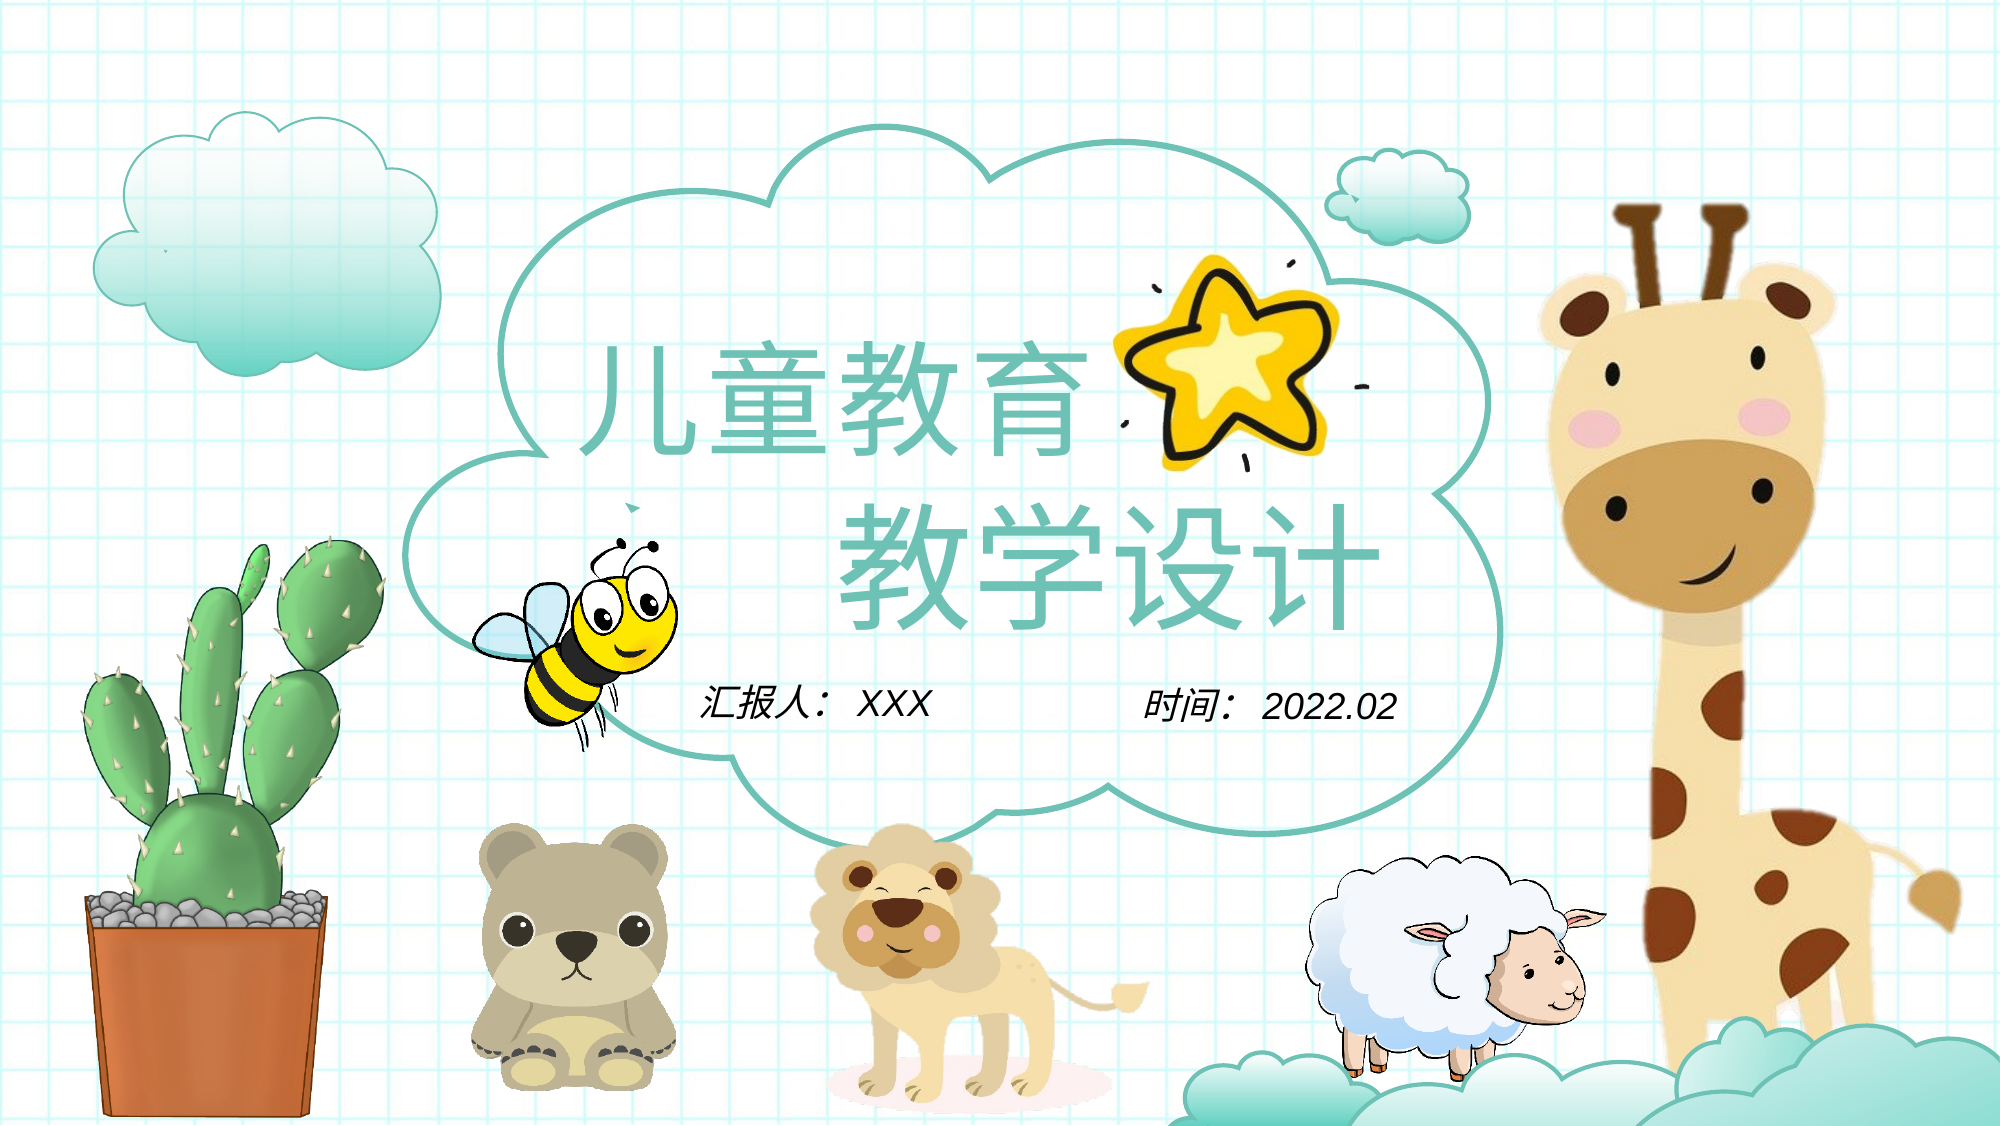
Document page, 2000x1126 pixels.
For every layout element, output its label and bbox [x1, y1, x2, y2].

picture [0, 0, 2000, 1126]
text_box [457, 253, 1508, 649]
text_box [1165, 1016, 2000, 1126]
